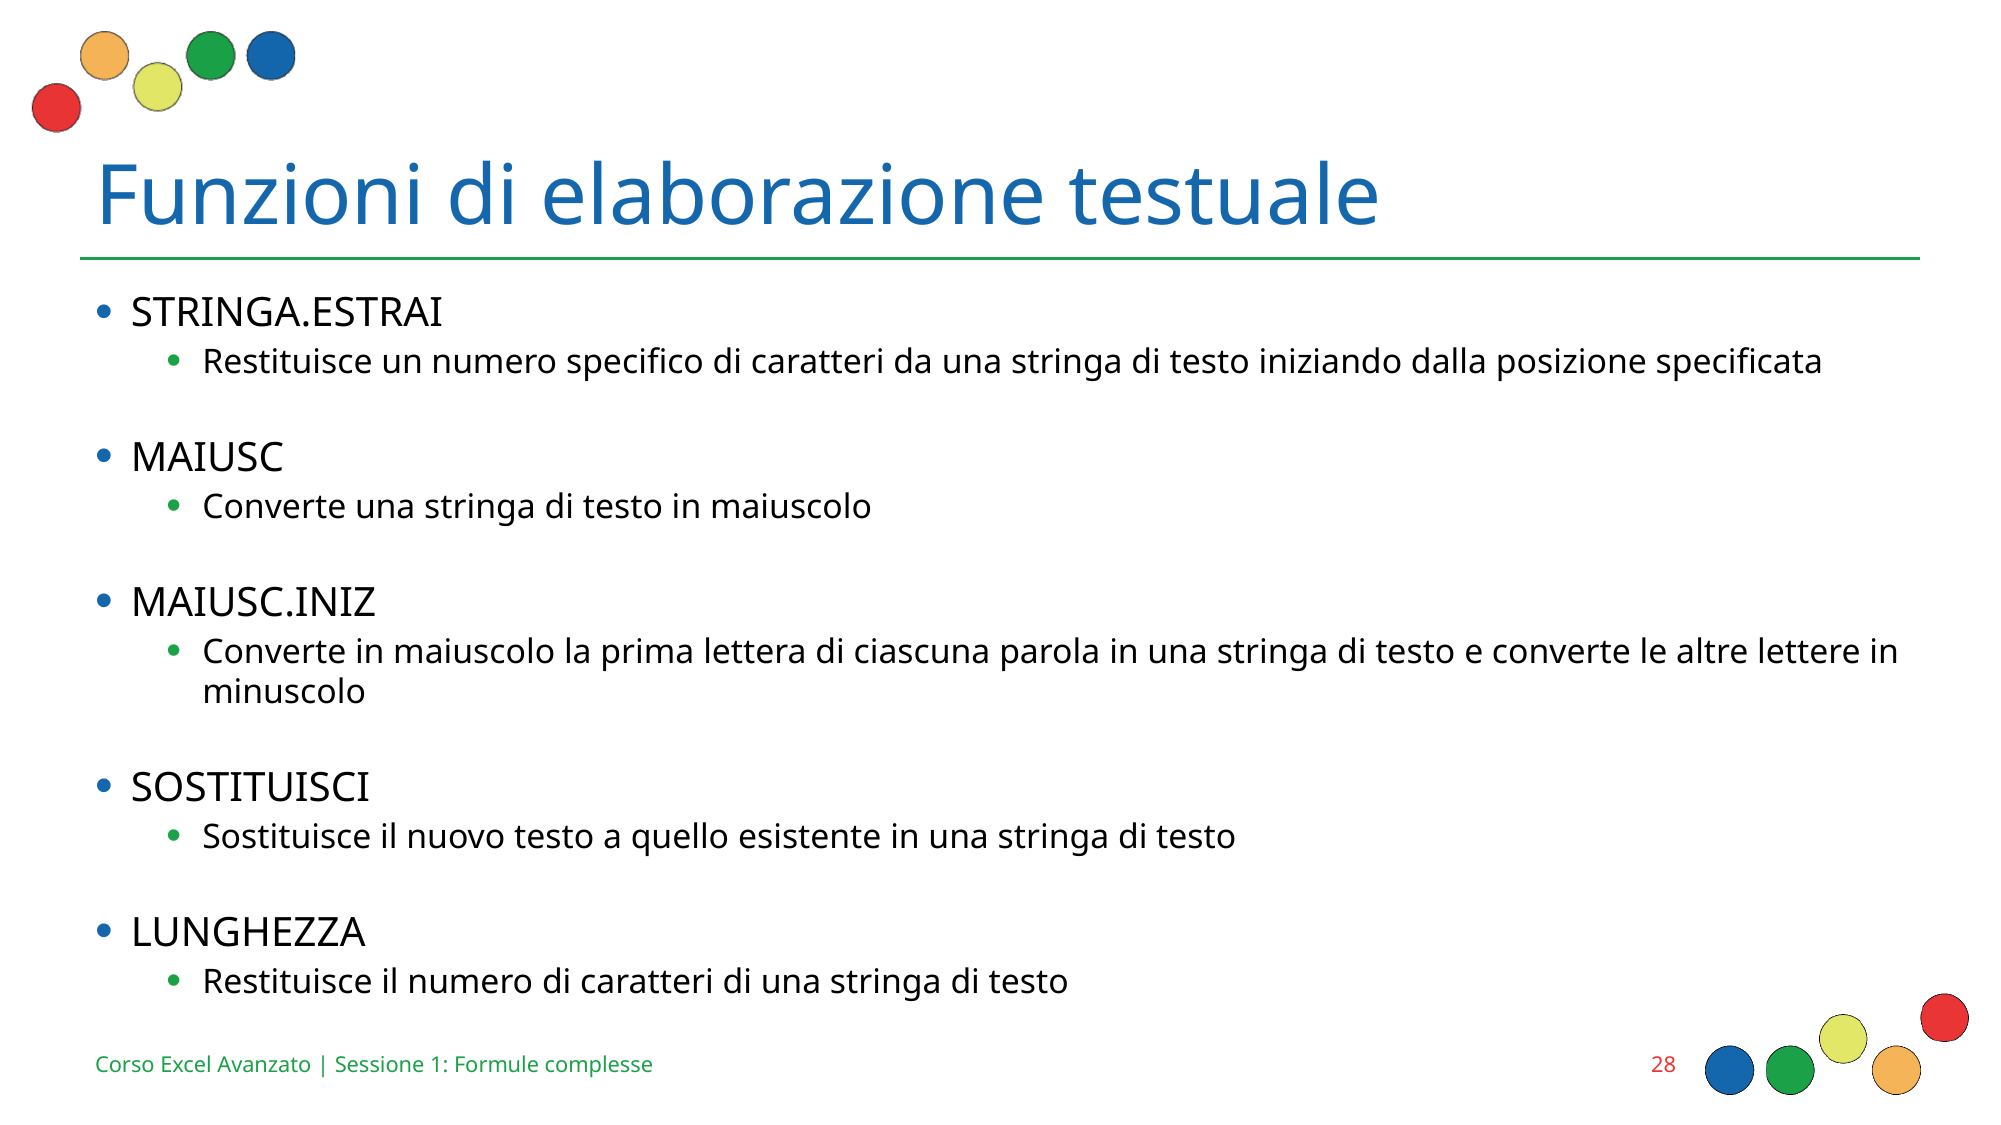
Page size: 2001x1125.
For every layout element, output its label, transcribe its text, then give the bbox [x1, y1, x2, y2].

picture [29, 30, 295, 135]
title Funzioni di elaborazione testuale [80, 123, 1920, 259]
slide_number 28 [1583, 1035, 1692, 1096]
footer Corso Excel Avanzato | Sessione 1: Formule complesse [80, 1035, 1571, 1096]
picture [1704, 990, 1971, 1096]
